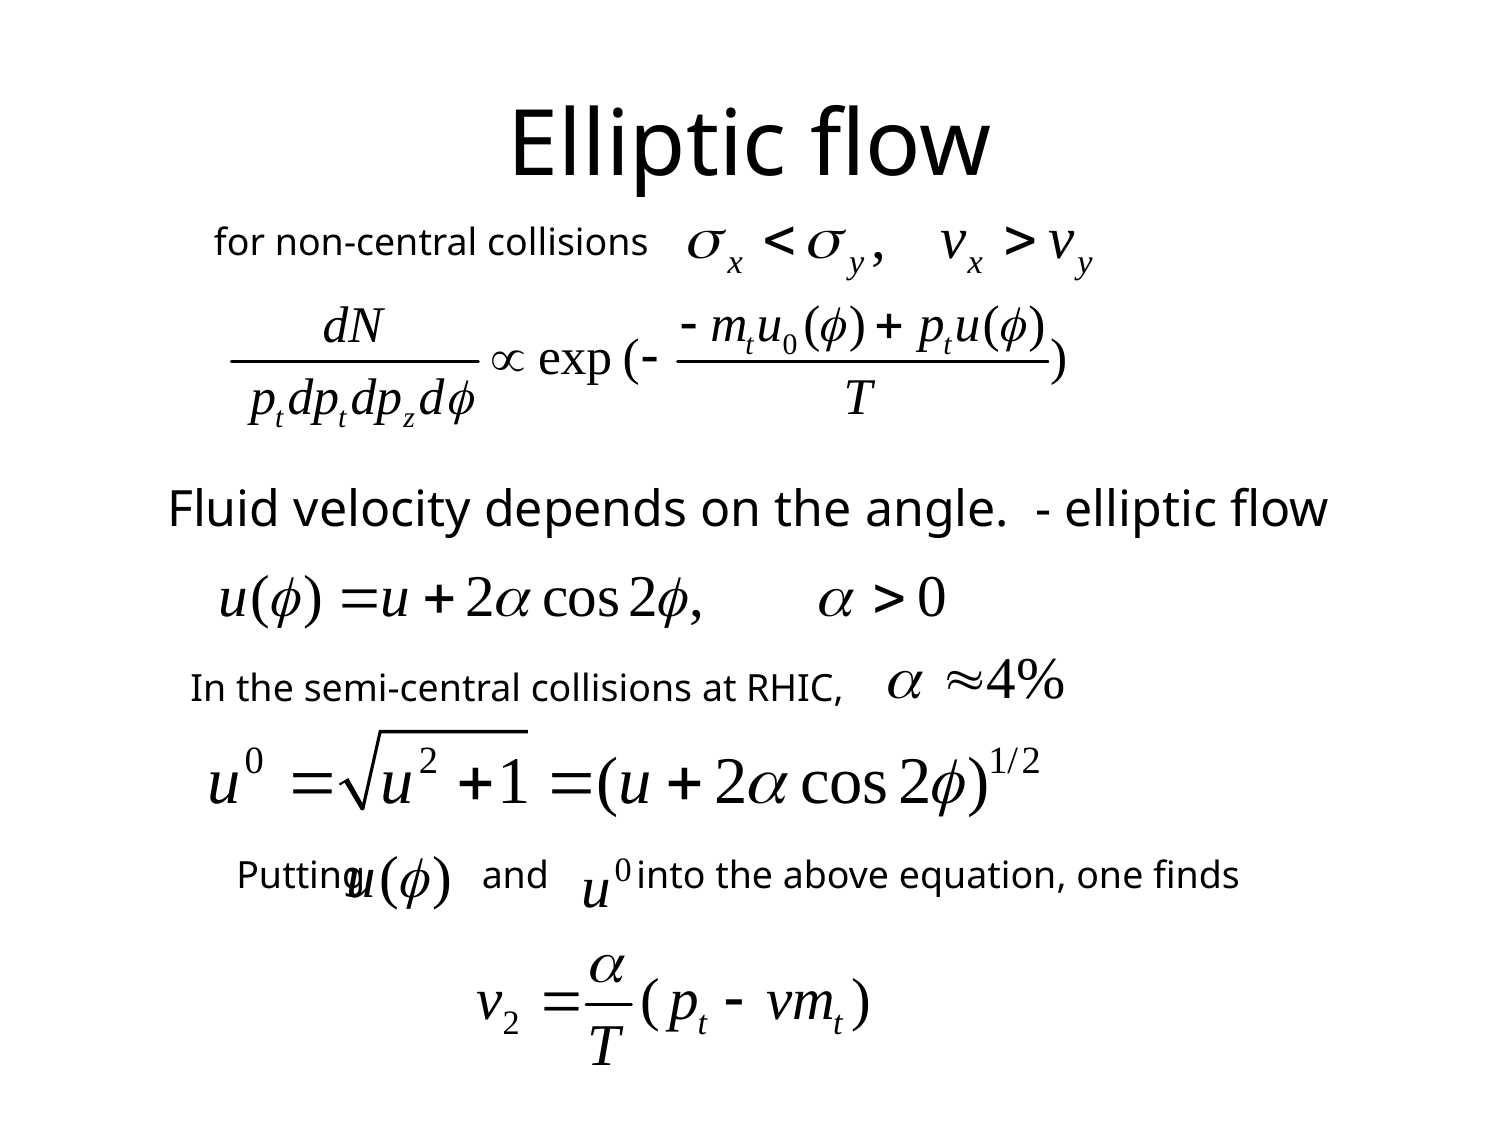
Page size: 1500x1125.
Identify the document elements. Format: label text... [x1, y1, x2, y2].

title Elliptic flow [75, 45, 1425, 233]
text_box Putting and into the above equation, one finds [645, 843, 1266, 904]
text_box Putting and into the above equation, one finds [221, 843, 338, 904]
text_box Fluid velocity depends on the angle. - elliptic flow [152, 468, 1454, 544]
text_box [878, 644, 1077, 714]
text_box for non-central collisions [199, 210, 674, 271]
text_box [679, 198, 1104, 294]
text_box In the semi-central collisions at RHIC, [175, 656, 873, 716]
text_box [468, 925, 883, 1079]
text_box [210, 562, 956, 642]
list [222, 292, 1077, 439]
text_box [573, 843, 644, 923]
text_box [339, 843, 464, 923]
text_box Putting and into the above equation, one finds [464, 843, 572, 904]
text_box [198, 714, 1055, 832]
